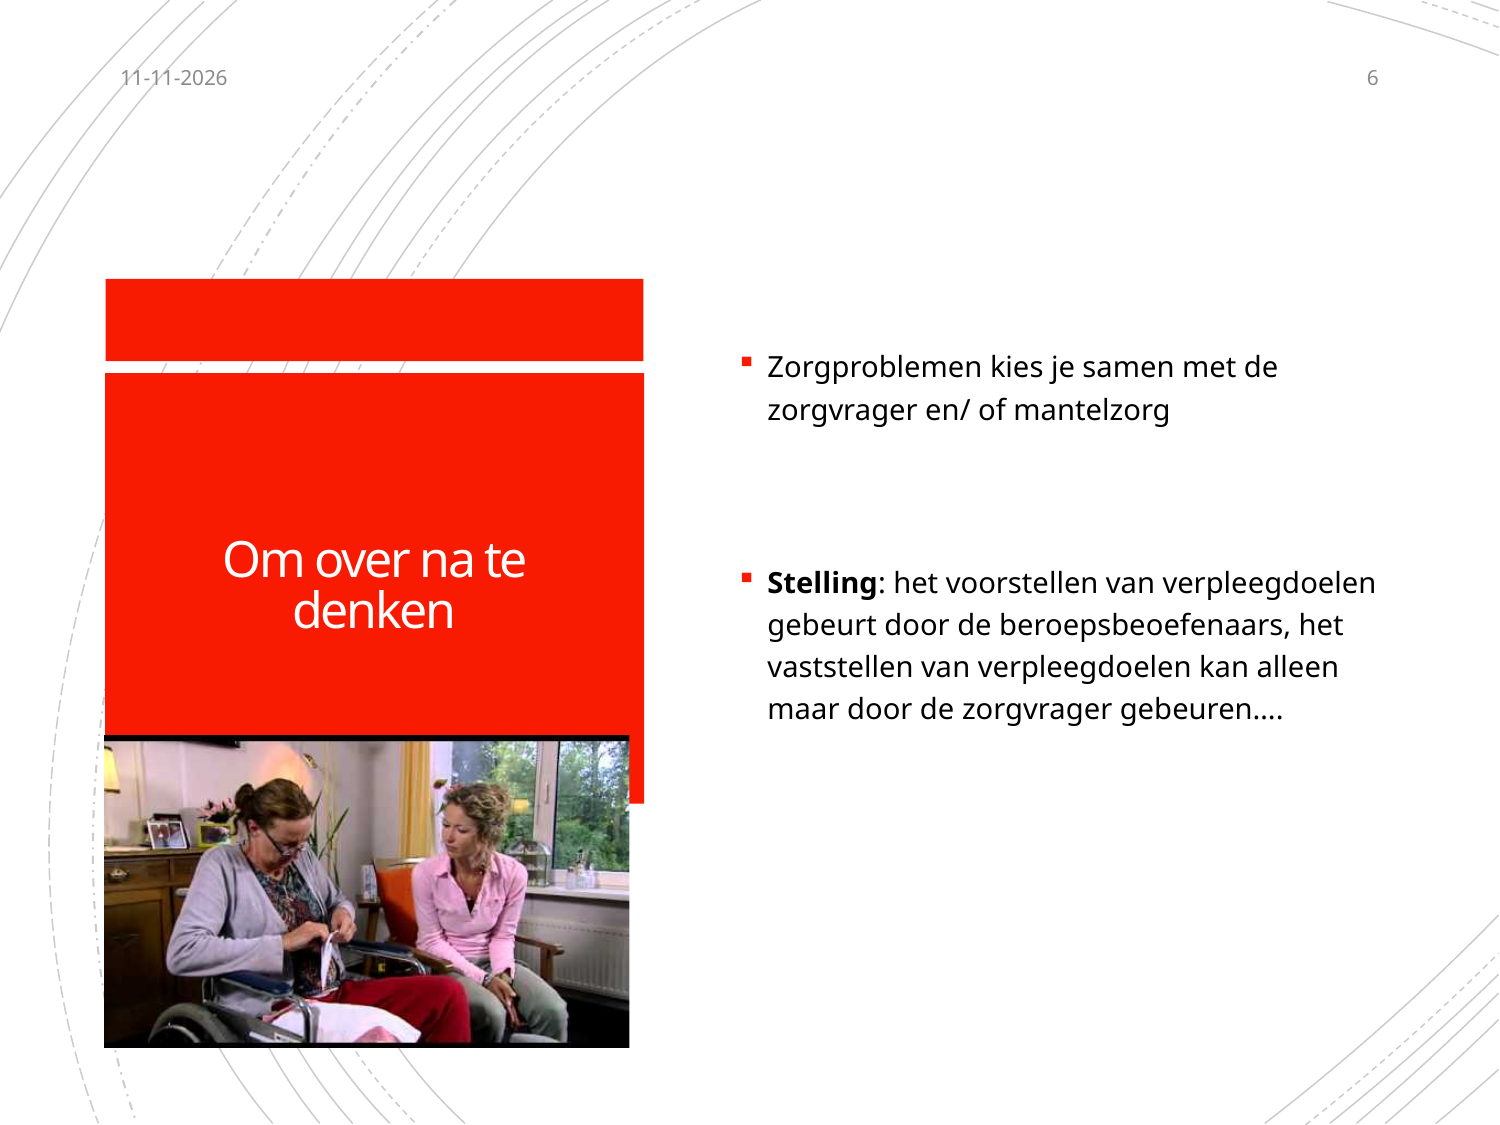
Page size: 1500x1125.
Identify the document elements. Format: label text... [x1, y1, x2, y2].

picture [103, 735, 630, 1048]
footer [105, 1021, 1394, 1074]
title Om over na te denken [118, 385, 630, 735]
slide_number 6 [1281, 52, 1394, 105]
list Zorgproblemen kies je samen met de zorgvrager en/ of mantelzorg Stelling: het voorstellen van verpleegdoelen gebeurt door de beroepsbeoefenaars, het vaststellen van verpleegdoelen kan alleen maar door de zorgvrager gebeuren…. [724, 131, 1396, 993]
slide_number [105, 52, 555, 105]
